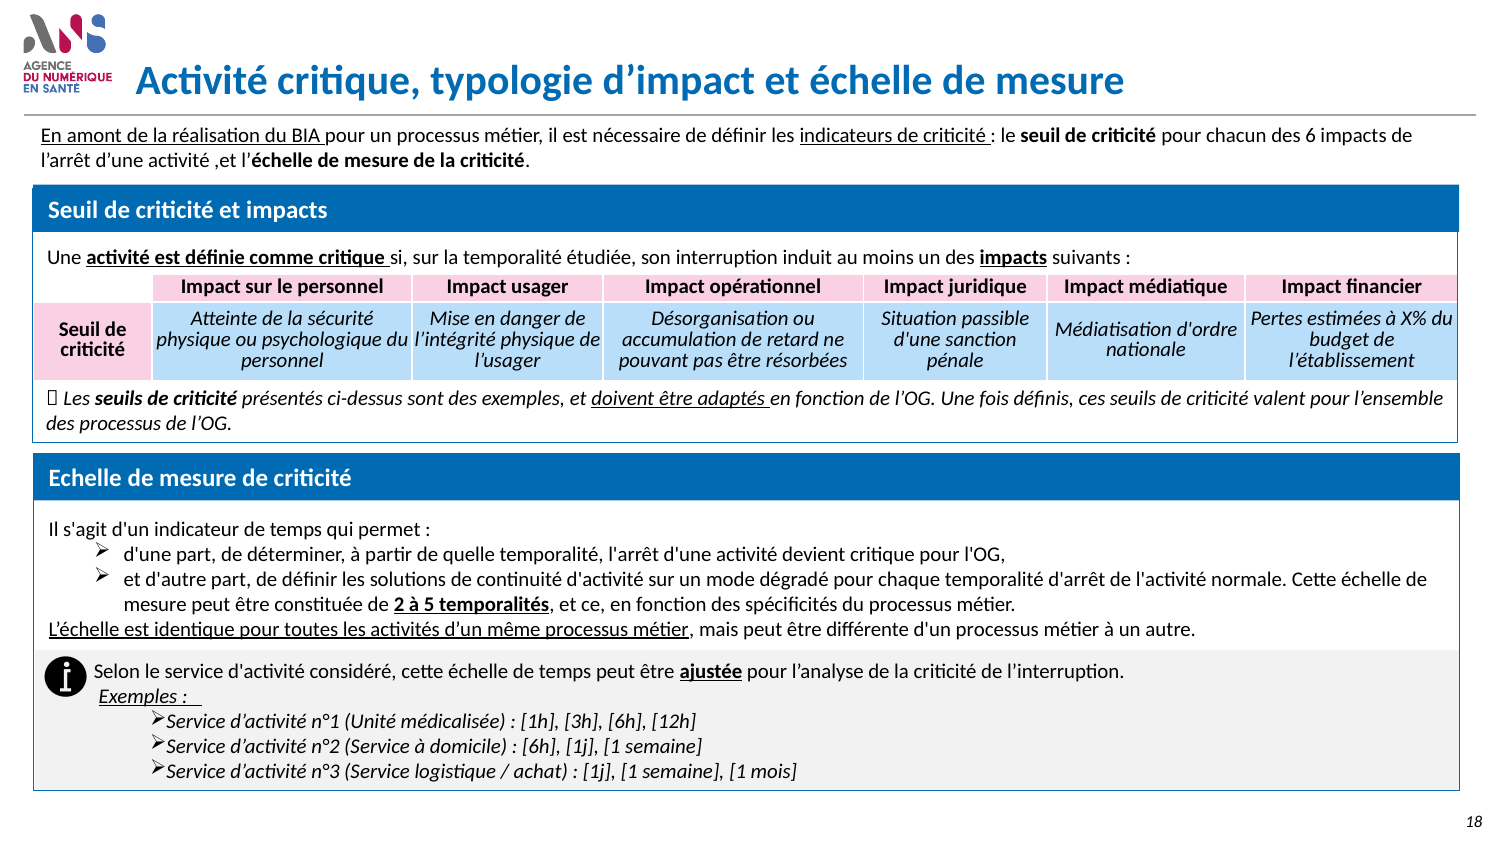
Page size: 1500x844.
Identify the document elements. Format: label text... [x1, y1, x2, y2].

text_box  Les seuils de criticité présentés ci-dessus sont des exemples, et doivent être adaptés en fonction de l’OG. Une fois définis, ces seuils de criticité valent pour l’ensemble des processus de l’OG. [31, 377, 1460, 442]
text_box Activité critique, typologie d’impact et échelle de mesure [135, 14, 1459, 103]
text_box [31, 452, 1461, 793]
text_box 18 [1447, 798, 1500, 844]
text_box [30, 186, 1460, 445]
text_box En amont de la réalisation du BIA pour un processus métier, il est nécessaire de définir les indicateurs de criticité : le seuil de criticité pour chacun des 6 impacts de l’arrêt d’une activité ,et l’échelle de mesure de la criticité. [25, 114, 1448, 179]
picture [38, 651, 92, 702]
picture [23, 14, 112, 93]
